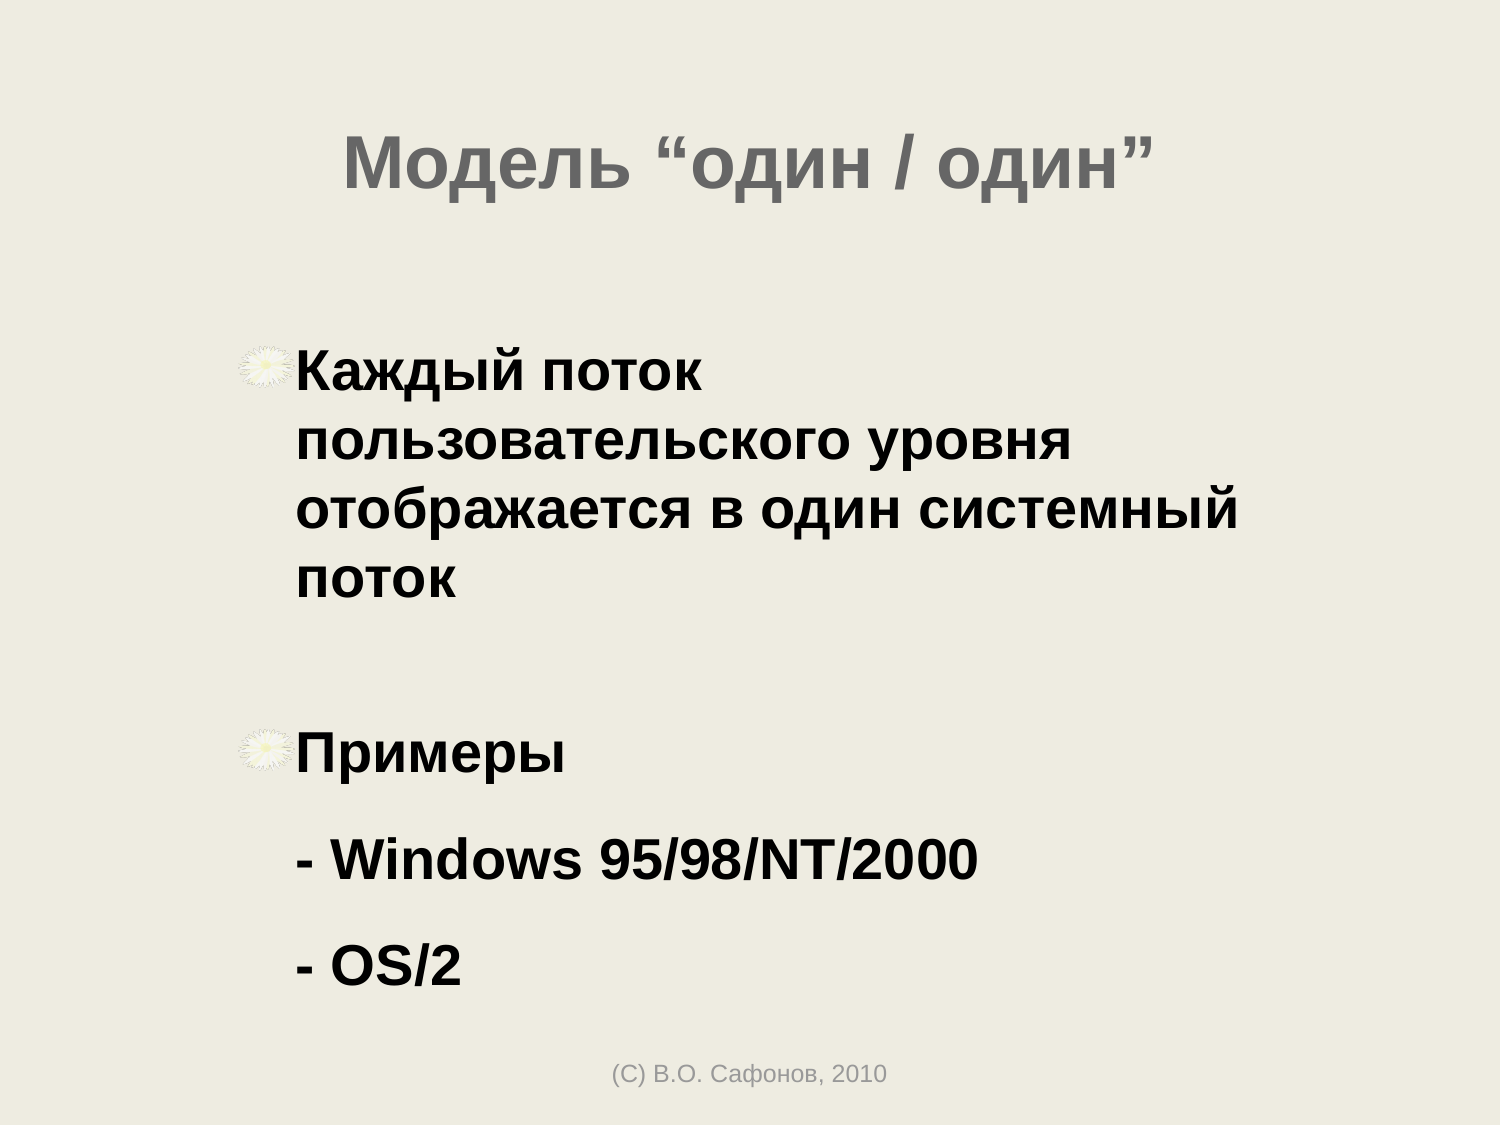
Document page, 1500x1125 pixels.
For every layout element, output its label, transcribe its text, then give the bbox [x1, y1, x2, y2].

footer (C) В.О. Сафонов, 2010 [512, 1042, 988, 1103]
list Каждый поток пользовательского уровня отображается в один системный поток Примеры - Windows 95/98/NT/2000 - OS/2 [223, 324, 1276, 1005]
picture [238, 346, 295, 388]
picture [238, 729, 295, 771]
title Модель “один / один” [74, 49, 1426, 268]
